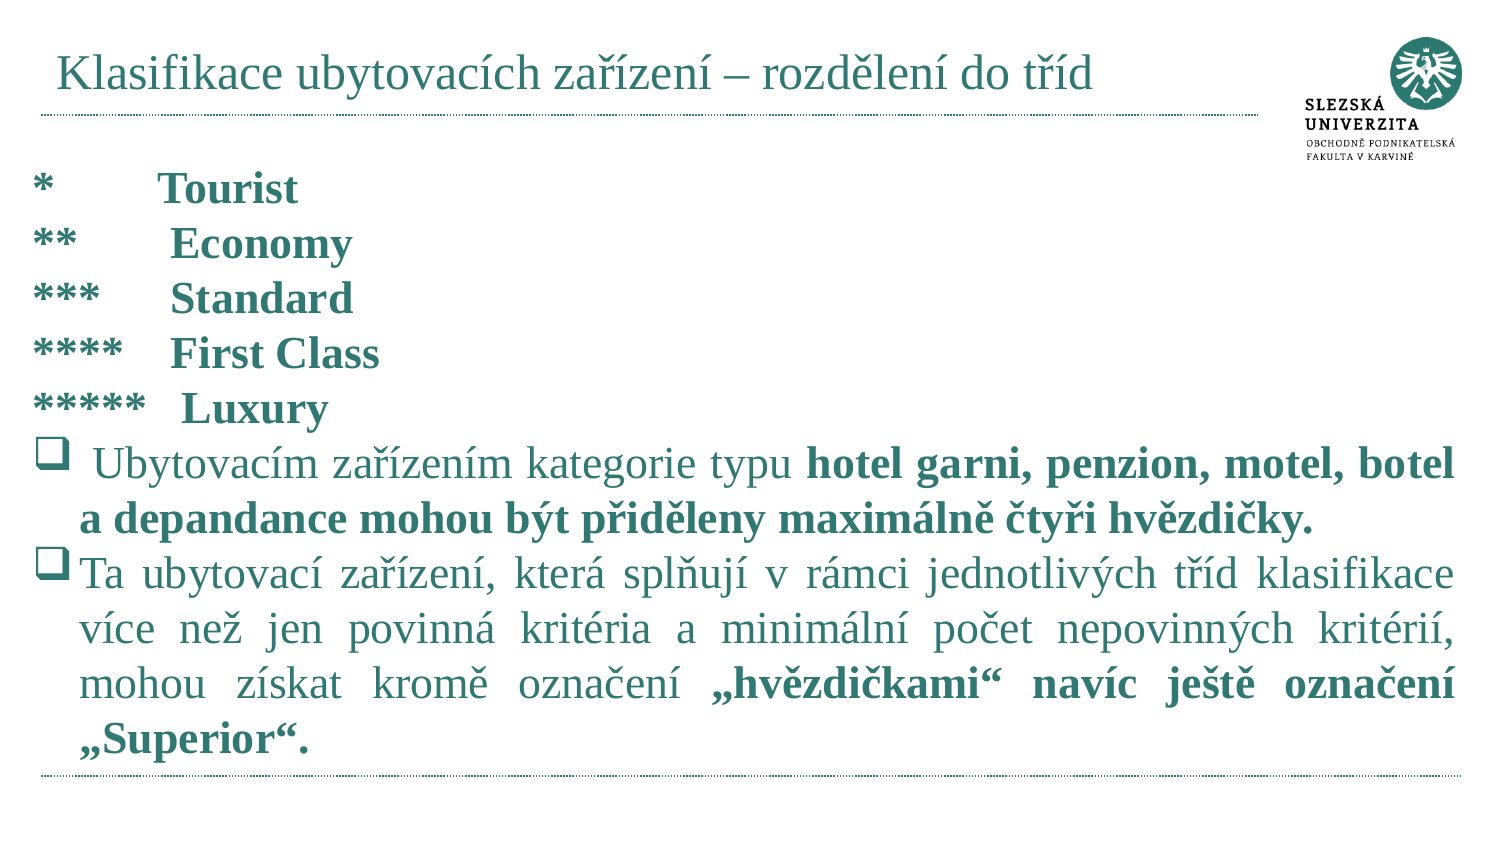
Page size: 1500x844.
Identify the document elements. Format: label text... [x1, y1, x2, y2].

picture [1305, 37, 1462, 150]
text_box * Tourist ** Economy *** Standard **** First Class ***** Luxury Ubytovacím zařízením kategorie typu hotel garni, penzion, motel, botel a depandance mohou být přiděleny maximálně čtyři hvězdičky. Ta ubytovací zařízení, která splňují v rámci jednotlivých tříd klasifikace více než jen povinná kritéria a minimální počet nepovinných kritérií, mohou získat kromě označení „hvězdičkami“ navíc ještě označení „Superior“. [17, 150, 1471, 770]
title Klasifikace ubytovacích zařízení – rozdělení do tříd [41, 32, 1199, 116]
